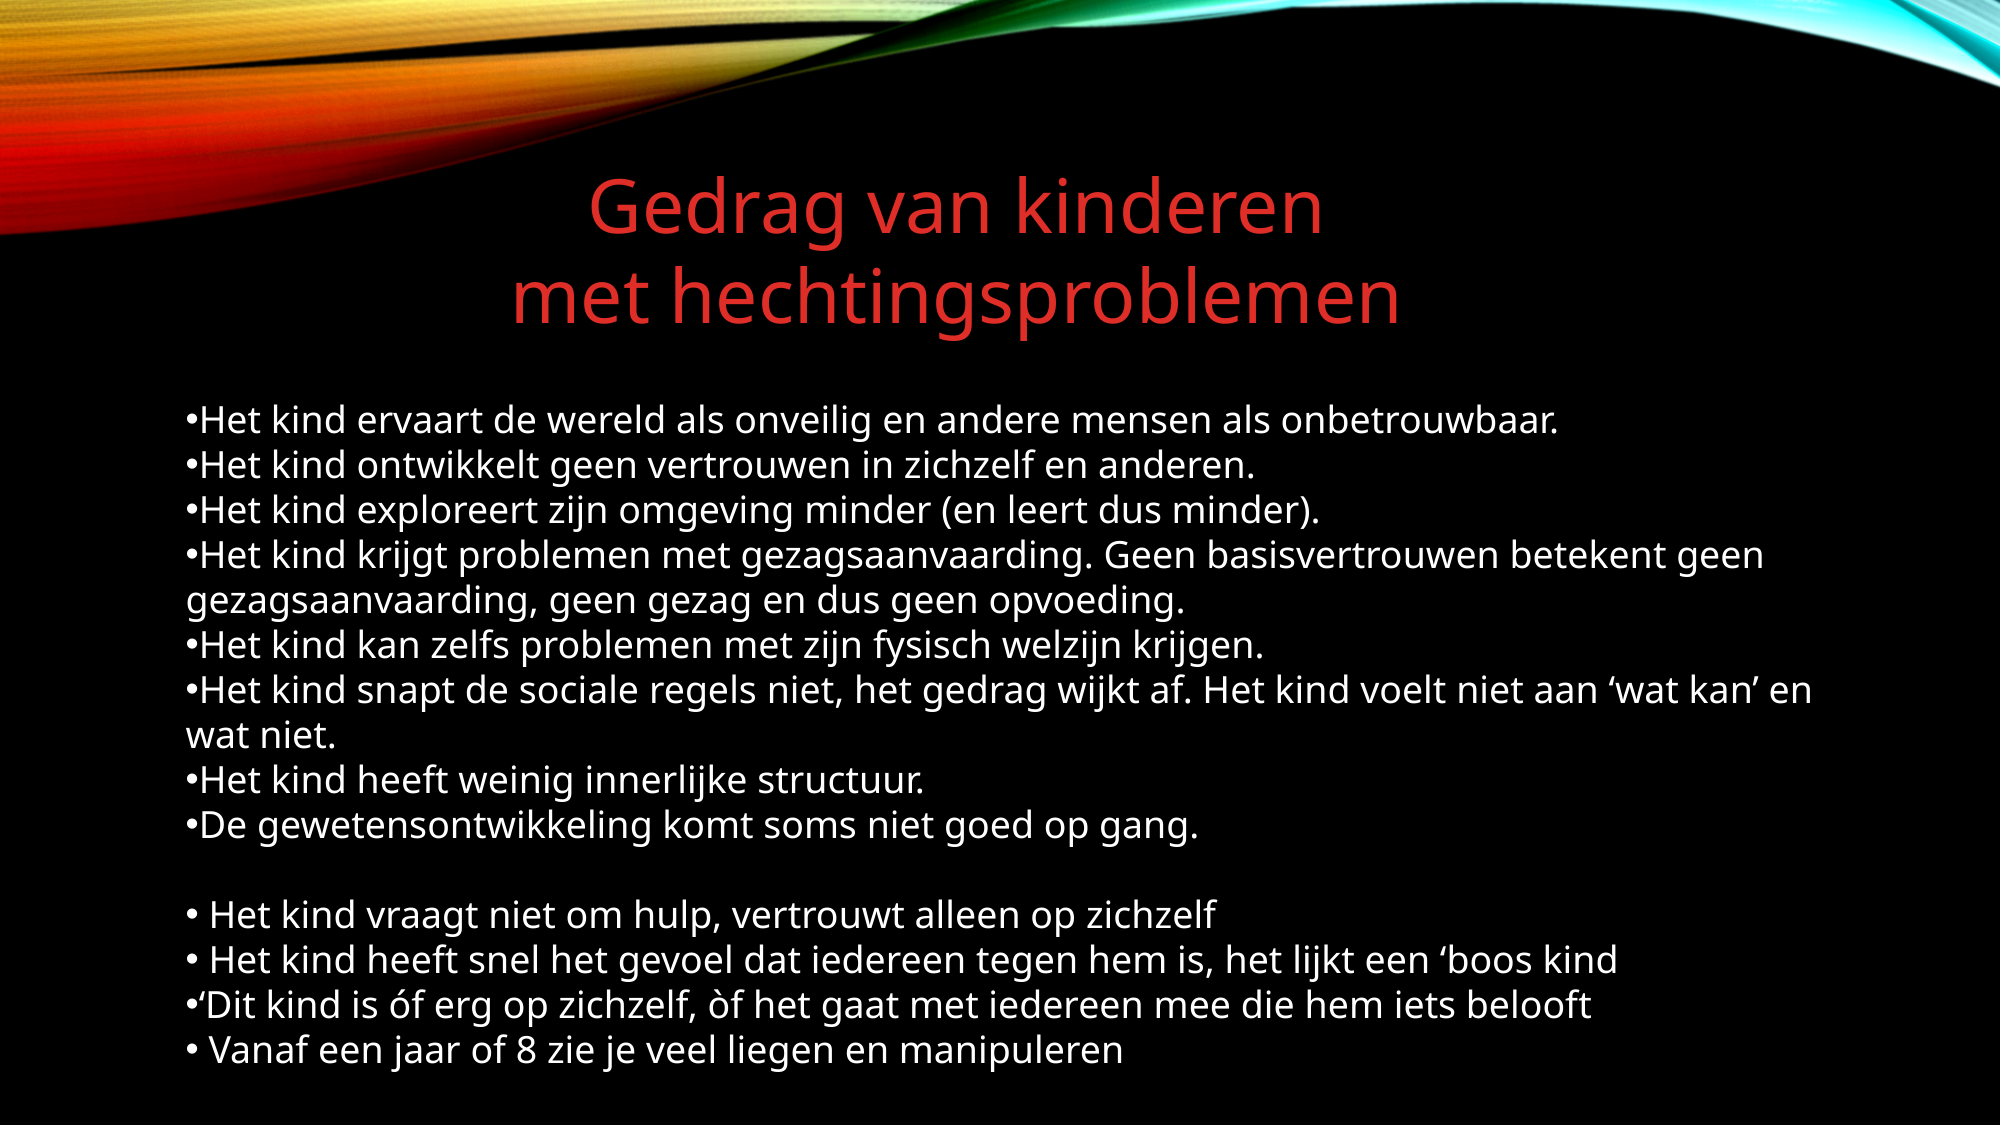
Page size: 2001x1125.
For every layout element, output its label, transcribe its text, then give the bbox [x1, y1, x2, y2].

text_box Gedrag van kinderen met hechtingsproblemen [495, 151, 1419, 347]
text_box Het kind ervaart de wereld als onveilig en andere mensen als onbetrouwbaar. Het kind ontwikkelt geen vertrouwen in zichzelf en anderen. Het kind exploreert zijn omgeving minder (en leert dus minder). Het kind krijgt problemen met gezagsaanvaarding. Geen basisvertrouwen betekent geen gezagsaanvaarding, geen gezag en dus geen opvoeding. Het kind kan zelfs problemen met zijn fysisch welzijn krijgen. Het kind snapt de sociale regels niet, het gedrag wijkt af. Het kind voelt niet aan ‘wat kan’ en wat niet. Het kind heeft weinig innerlijke structuur. De gewetensontwikkeling komt soms niet goed op gang. Het kind vraagt niet om hulp, vertrouwt alleen op zichzelf Het kind heeft snel het gevoel dat iedereen tegen hem is, het lijkt een ‘boos kind ‘Dit kind is óf erg op zichzelf, òf het gaat met iedereen mee die hem iets belooft Vanaf een jaar of 8 zie je veel liegen en manipuleren [170, 389, 1876, 1079]
picture [0, 0, 2000, 237]
